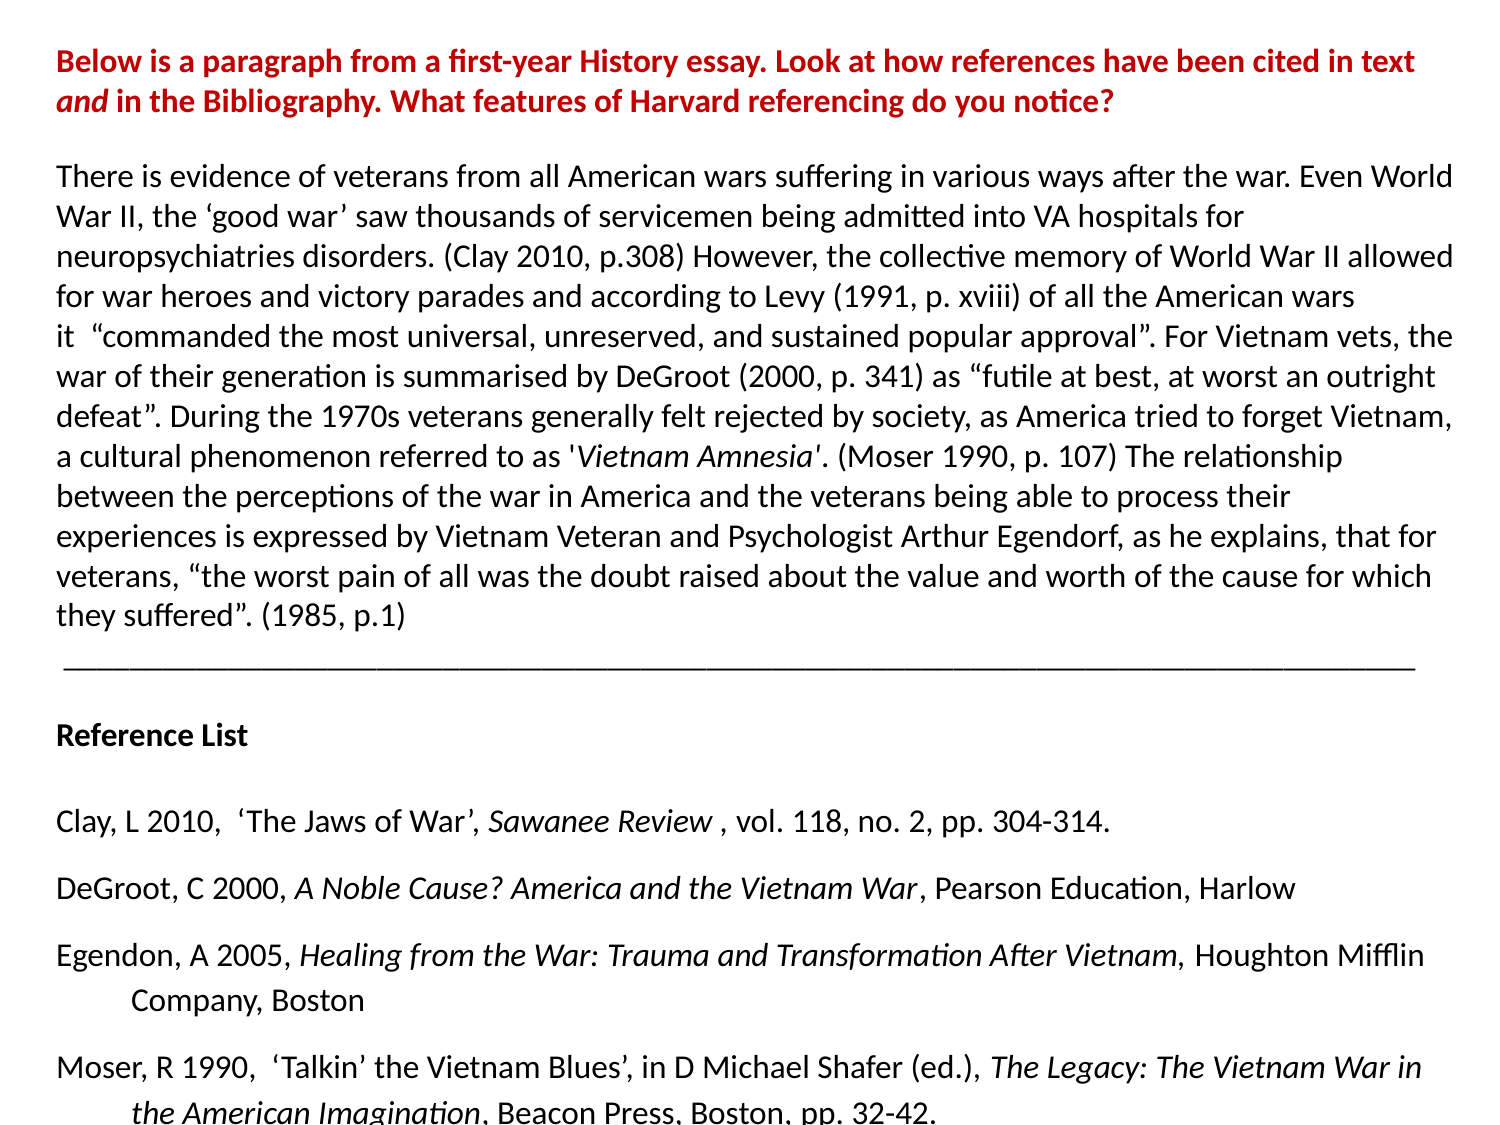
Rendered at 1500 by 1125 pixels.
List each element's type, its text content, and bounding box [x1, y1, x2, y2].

text_box Below is a paragraph from a first-year History essay. Look at how references have been cited in text and in the Bibliography. What features of Harvard referencing do you notice? There is evidence of veterans from all American wars suffering in various ways after the war. Even World War II, the ‘good war’ saw thousands of servicemen being admitted into VA hospitals for neuropsychiatries disorders. (Clay 2010, p.308) However, the collective memory of World War II allowed for war heroes and victory parades and according to Levy (1991, p. xviii) of all the American wars it “commanded the most universal, unreserved, and sustained popular approval”. For Vietnam vets, the war of their generation is summarised by DeGroot (2000, p. 341) as “futile at best, at worst an outright defeat”. During the 1970s veterans generally felt rejected by society, as America tried to forget Vietnam, a cultural phenomenon referred to as 'Vietnam Amnesia'. (Moser 1990, p. 107) The relationship between the perceptions of the war in America and the veterans being able to process their experiences is expressed by Vietnam Veteran and Psychologist Arthur Egendorf, as he explains, that for veterans, “the worst pain of all was the doubt raised about the value and worth of the cause for which they suffered”. (1985, p.1) __________________________________________________________________________________ Reference List Clay, L 2010, ‘The Jaws of War’, Sawanee Review , vol. 118, no. 2, pp. 304-314. DeGroot, C 2000, A Noble Cause? America and the Vietnam War, Pearson Education, Harlow Egendon, A 2005, Healing from the War: Trauma and Transformation After Vietnam, Houghton Mifflin Company, Boston Moser, R 1990, ‘Talkin’ the Vietnam Blues’, in D Michael Shafer (ed.), The Legacy: The Vietnam War in the American Imagination, Beacon Press, Boston, pp. 32-42. [41, 32, 1471, 1125]
